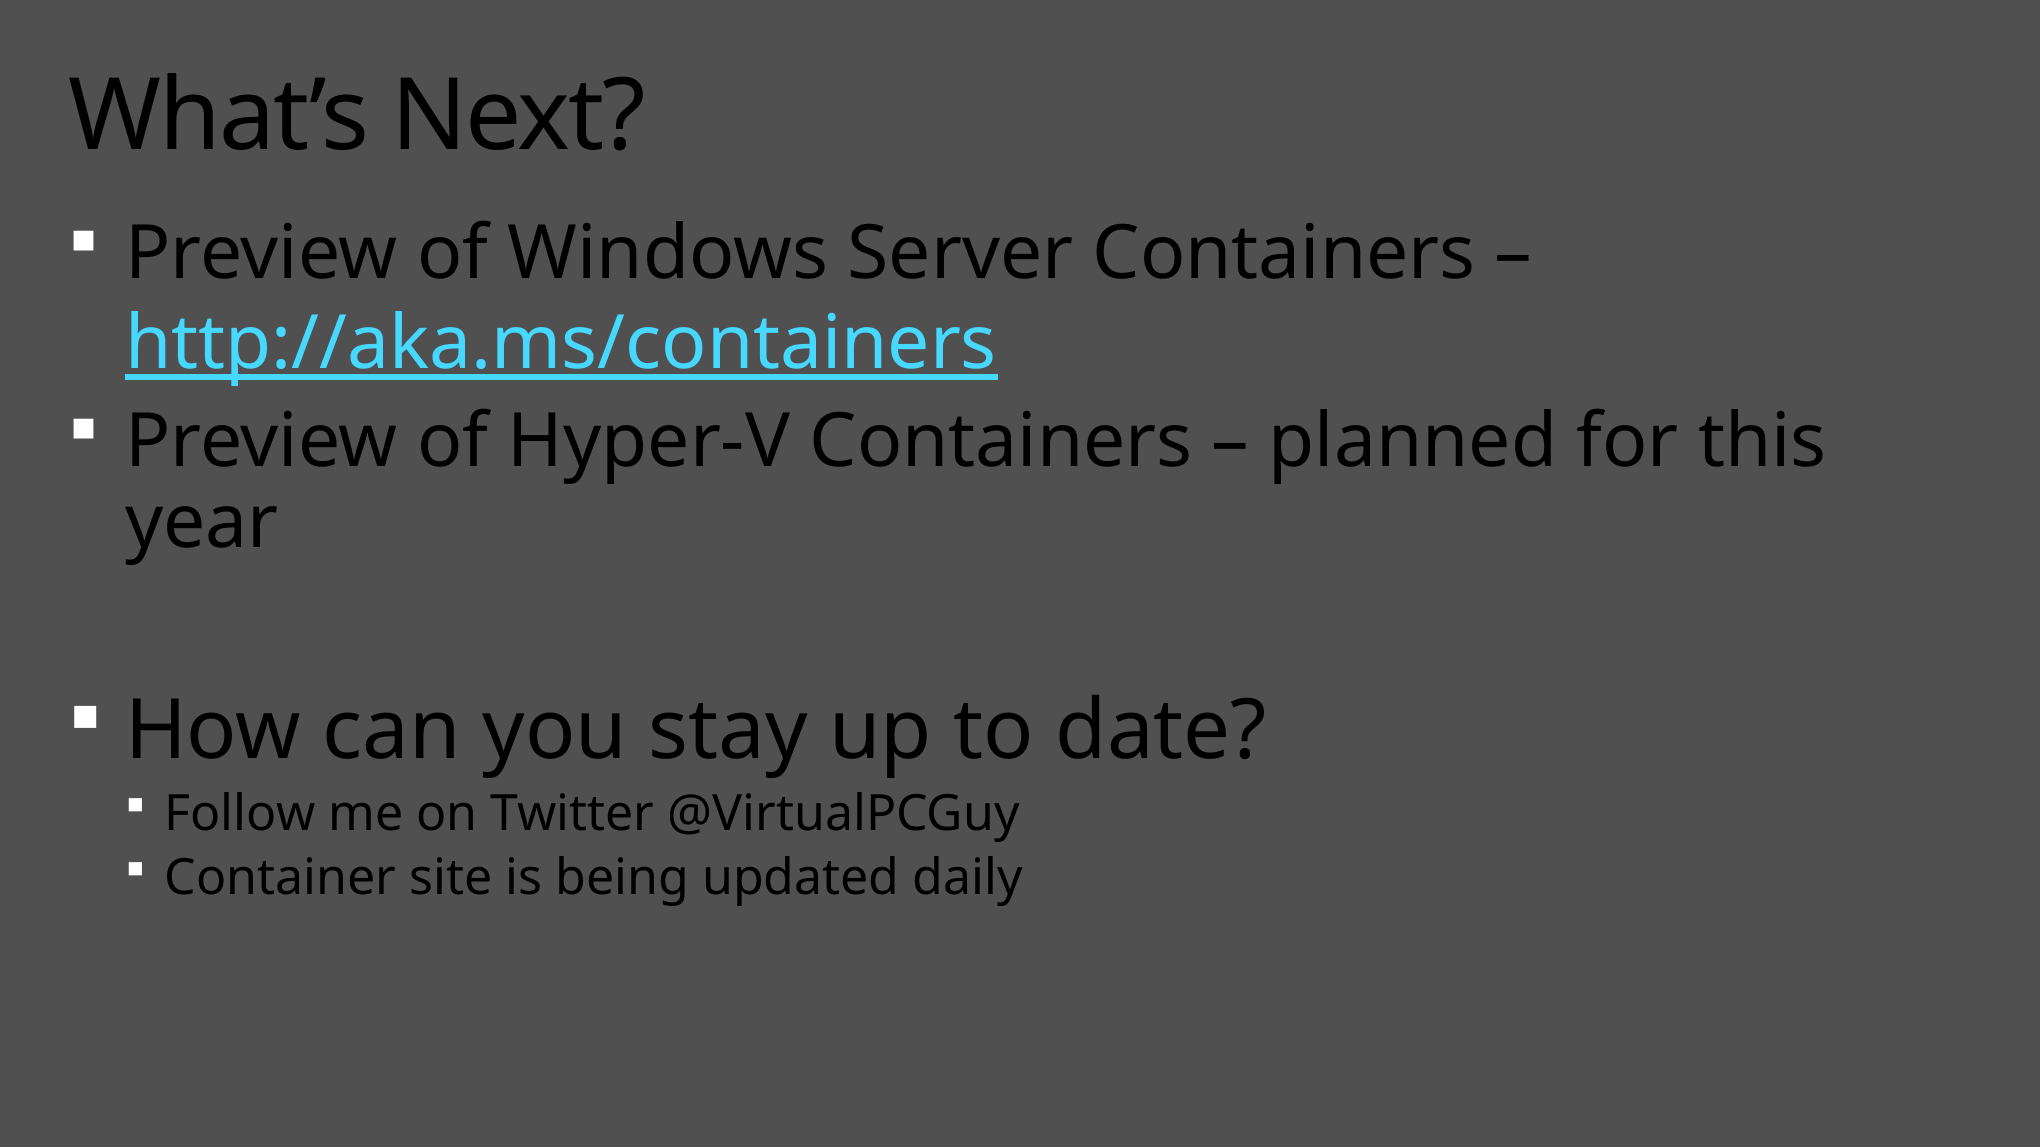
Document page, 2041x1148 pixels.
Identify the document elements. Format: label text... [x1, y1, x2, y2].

title What’s Next? [45, 48, 1996, 199]
list Preview of Windows Server Containers – http://aka.ms/containers Preview of Hyper-V Containers – planned for this year How can you stay up to date? Follow me on Twitter @VirtualPCGuy Container site is being updated daily [45, 199, 1996, 849]
